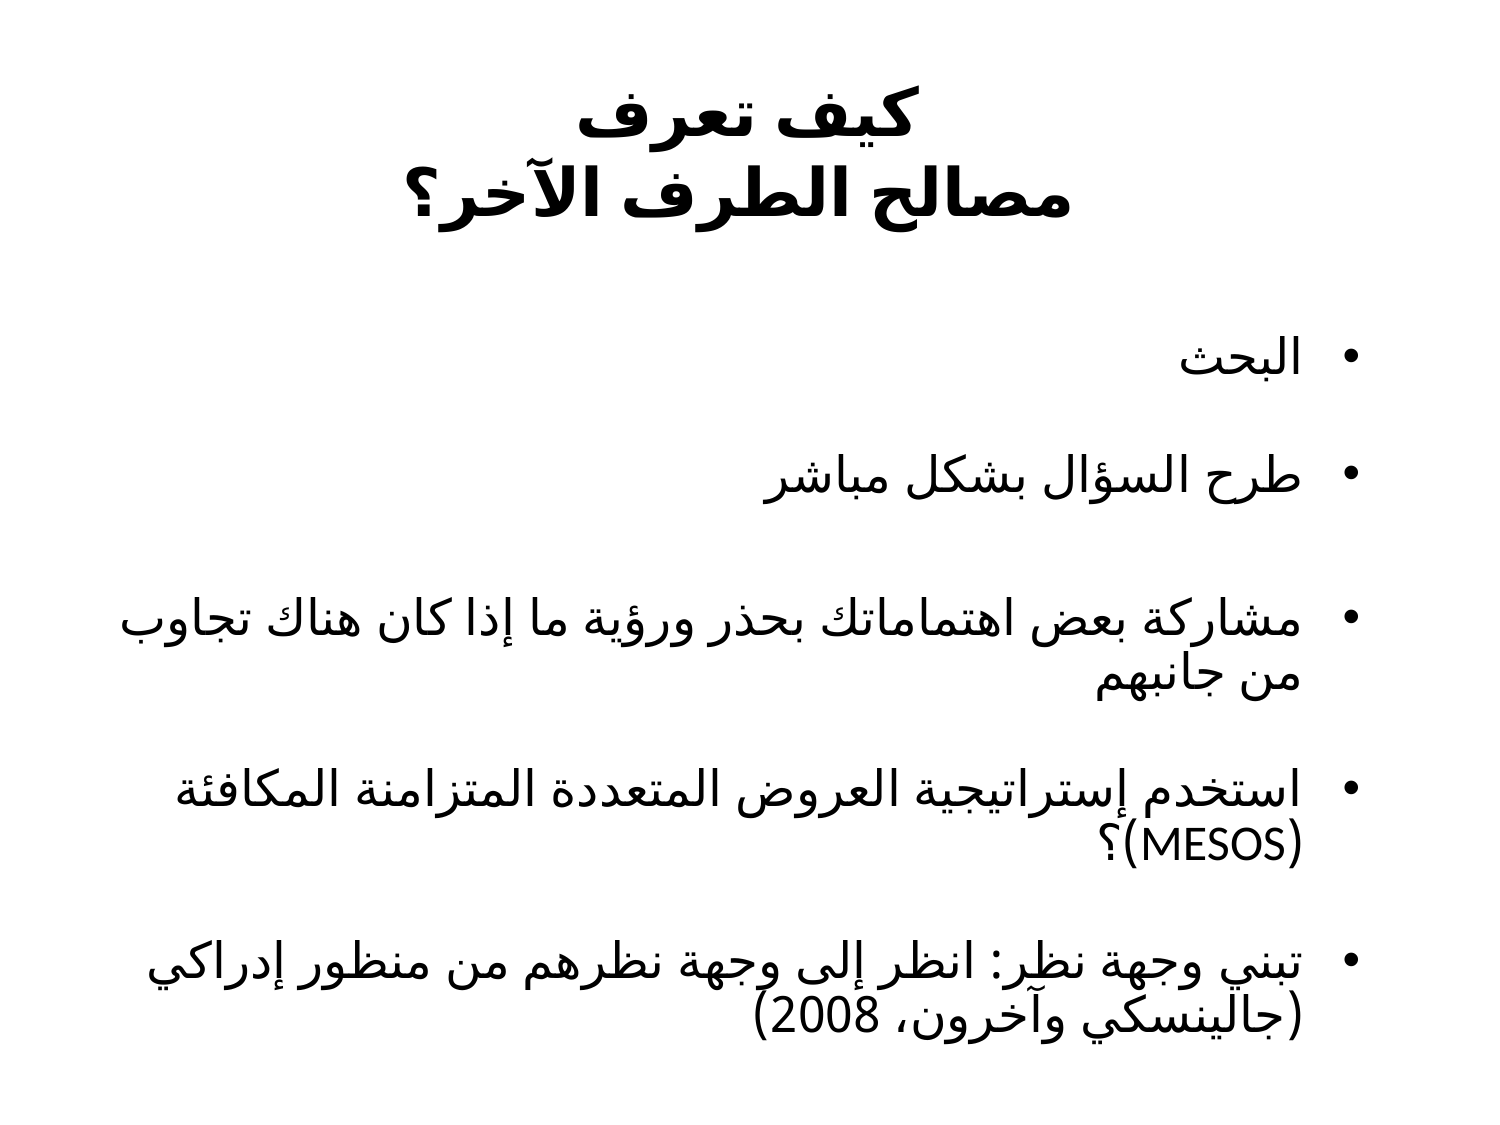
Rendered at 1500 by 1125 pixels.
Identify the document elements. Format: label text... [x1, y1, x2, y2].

list البحث طرح السؤال بشكل مباشر مشاركة بعض اهتماماتك بحذر ورؤية ما إذا كان هناك تجاوب من جانبهم استخدم إستراتيجية العروض المتعددة المتزامنة المكافئة (MESOS)؟ تبني وجهة نظر: انظر إلى وجهة نظرهم من منظور إدراكي (جالينسكي وآخرون، 2008) [72, 323, 1375, 1113]
title كيف تعرف مصالح الطرف الآخر؟ [52, 62, 1426, 250]
